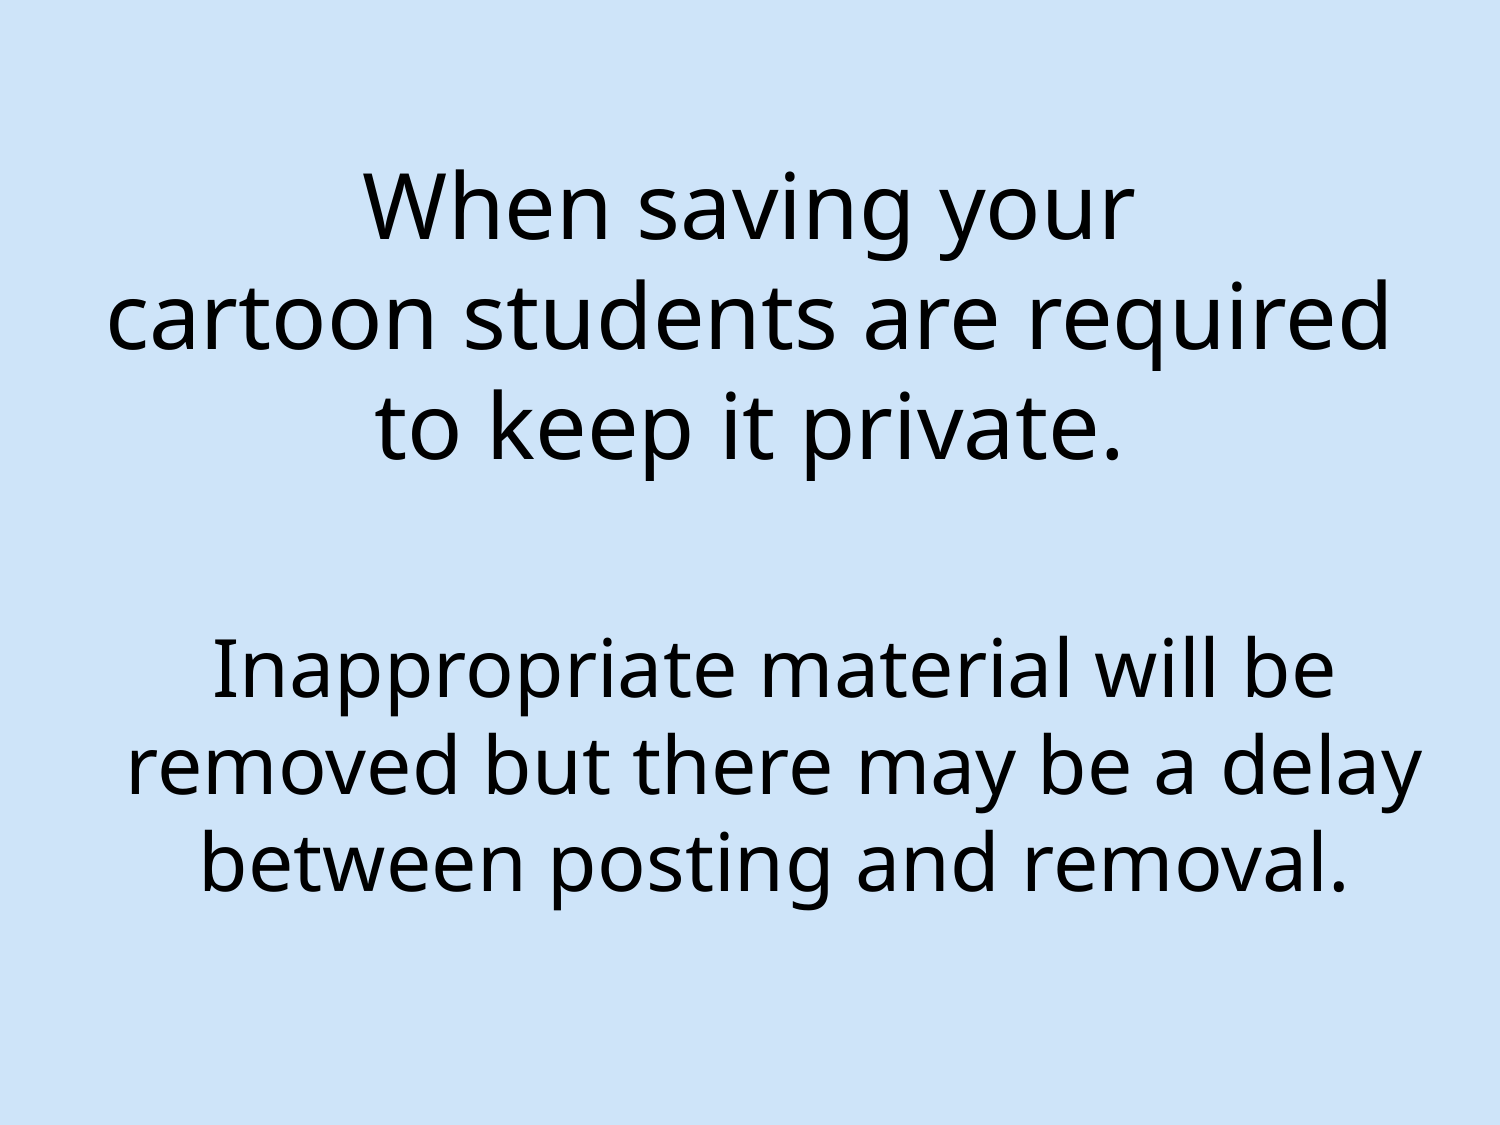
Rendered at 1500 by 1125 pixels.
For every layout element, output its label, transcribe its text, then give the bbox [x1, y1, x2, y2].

text_box Inappropriate material will be removed but there may be a delay between posting and removal. [99, 562, 1450, 963]
title When saving your cartoon students are required to keep it private. [75, 112, 1425, 513]
